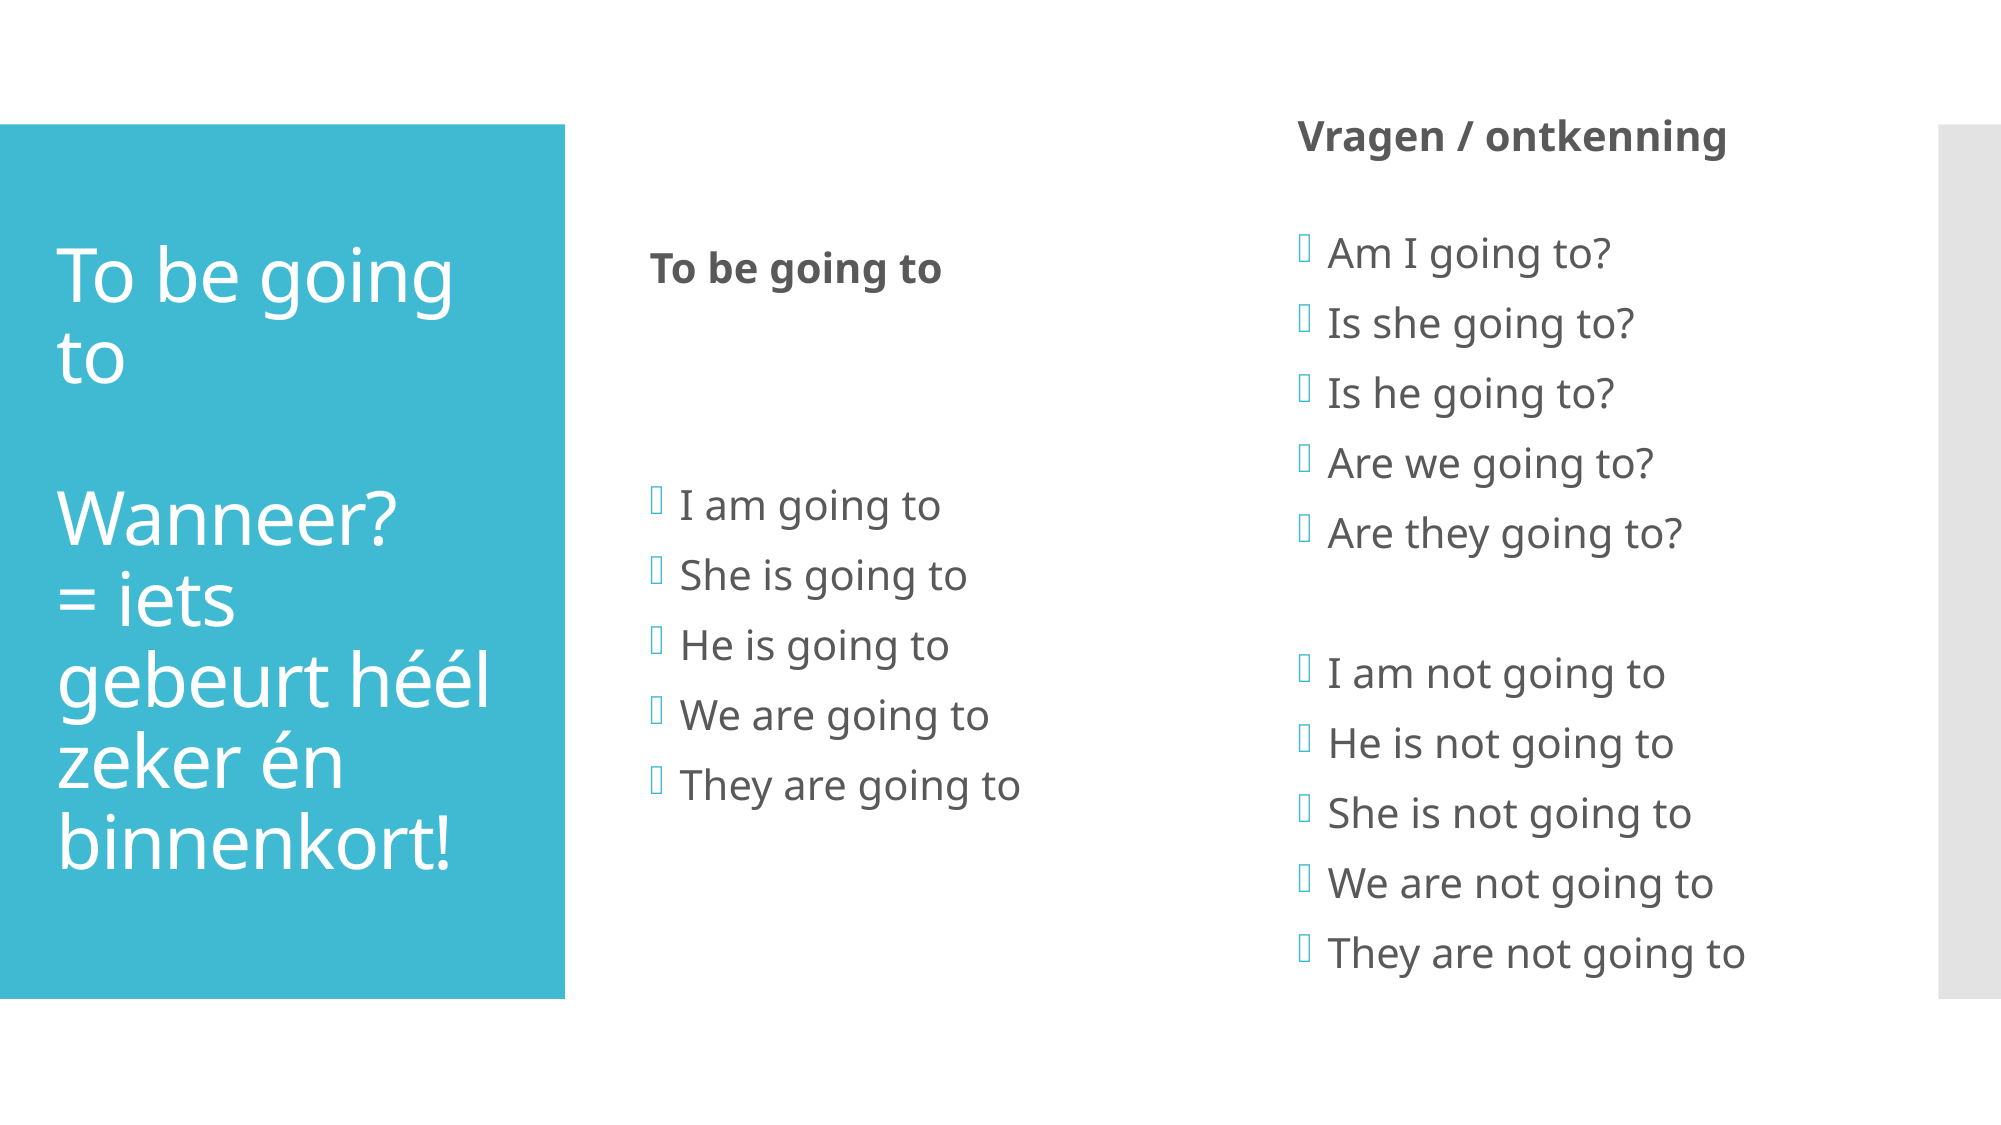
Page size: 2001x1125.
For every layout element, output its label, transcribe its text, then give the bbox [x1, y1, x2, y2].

list To be going to [634, 167, 1205, 301]
list I am going to She is going to He is going to We are going to They are going to [634, 316, 1205, 977]
title To be going to Wanneer? = iets gebeurt héél zeker én binnenkort! [41, 184, 525, 940]
list Am I going to? Is she going to? Is he going to? Are we going to? Are they going to? I am not going to He is not going to She is not going to We are not going to They are not going to [1282, 186, 1853, 1095]
list Vragen / ontkenning [1282, 34, 1853, 168]
